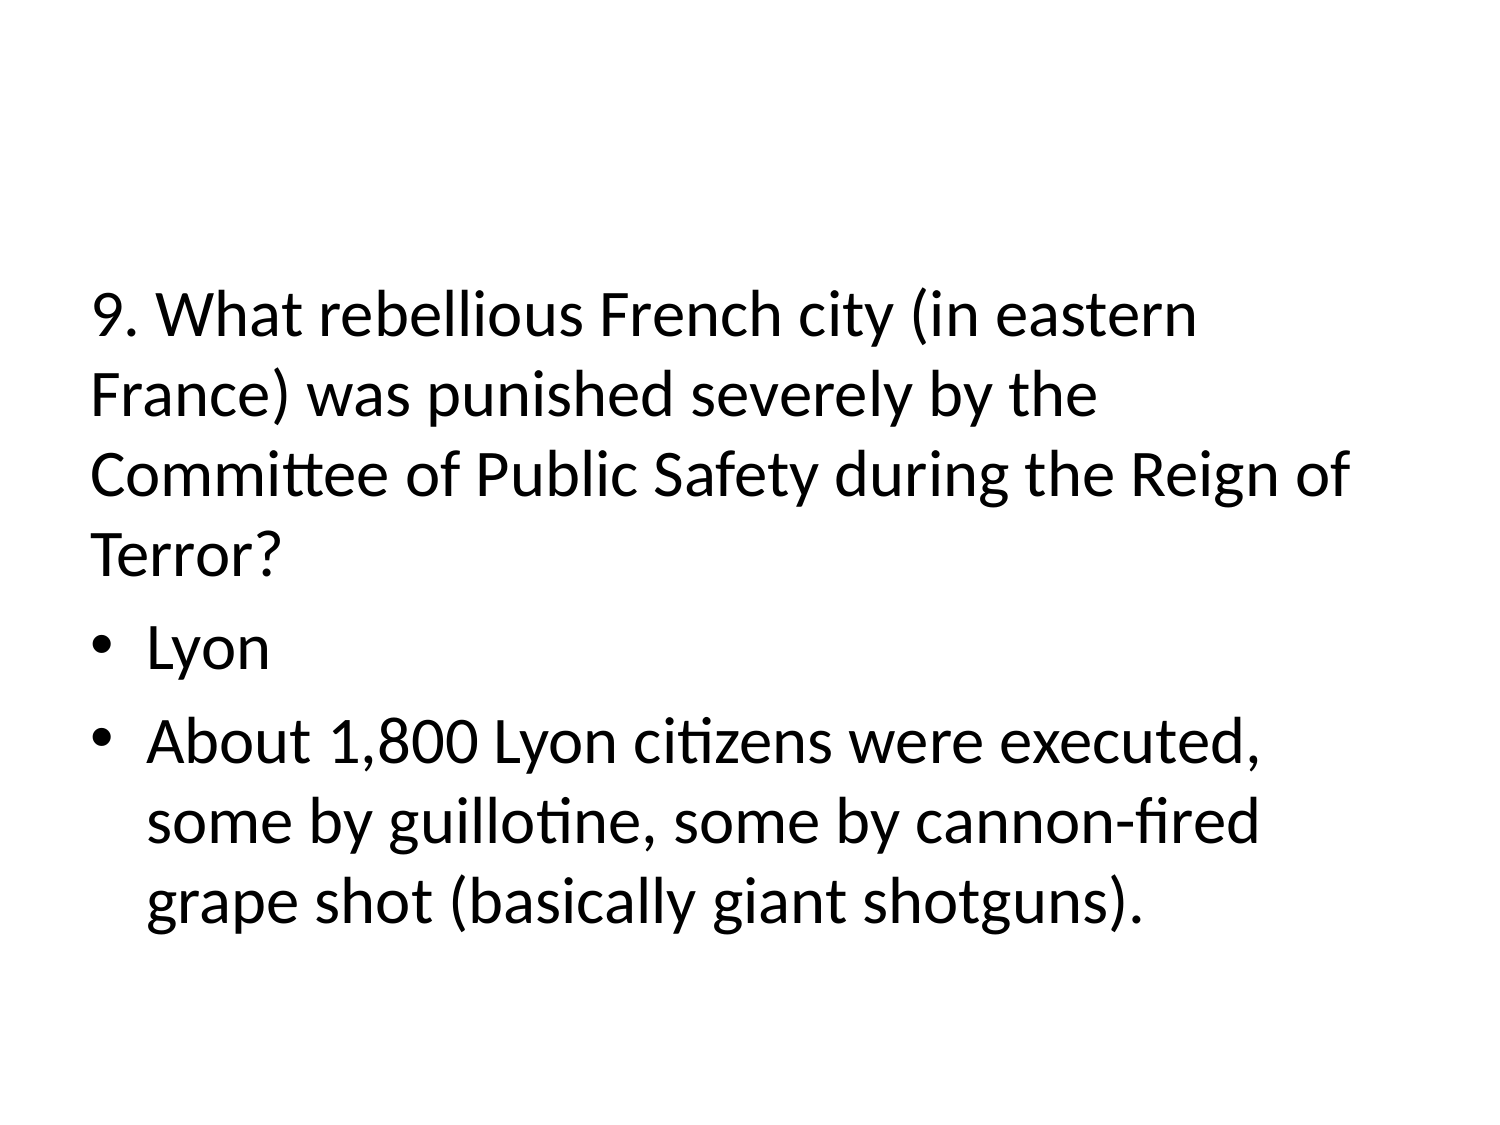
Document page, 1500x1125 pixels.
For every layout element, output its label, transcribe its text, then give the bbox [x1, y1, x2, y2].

list 9. What rebellious French city (in eastern France) was punished severely by the Committee of Public Safety during the Reign of Terror? Lyon About 1,800 Lyon citizens were executed, some by guillotine, some by cannon-fired grape shot (basically giant shotguns). [75, 262, 1425, 1005]
